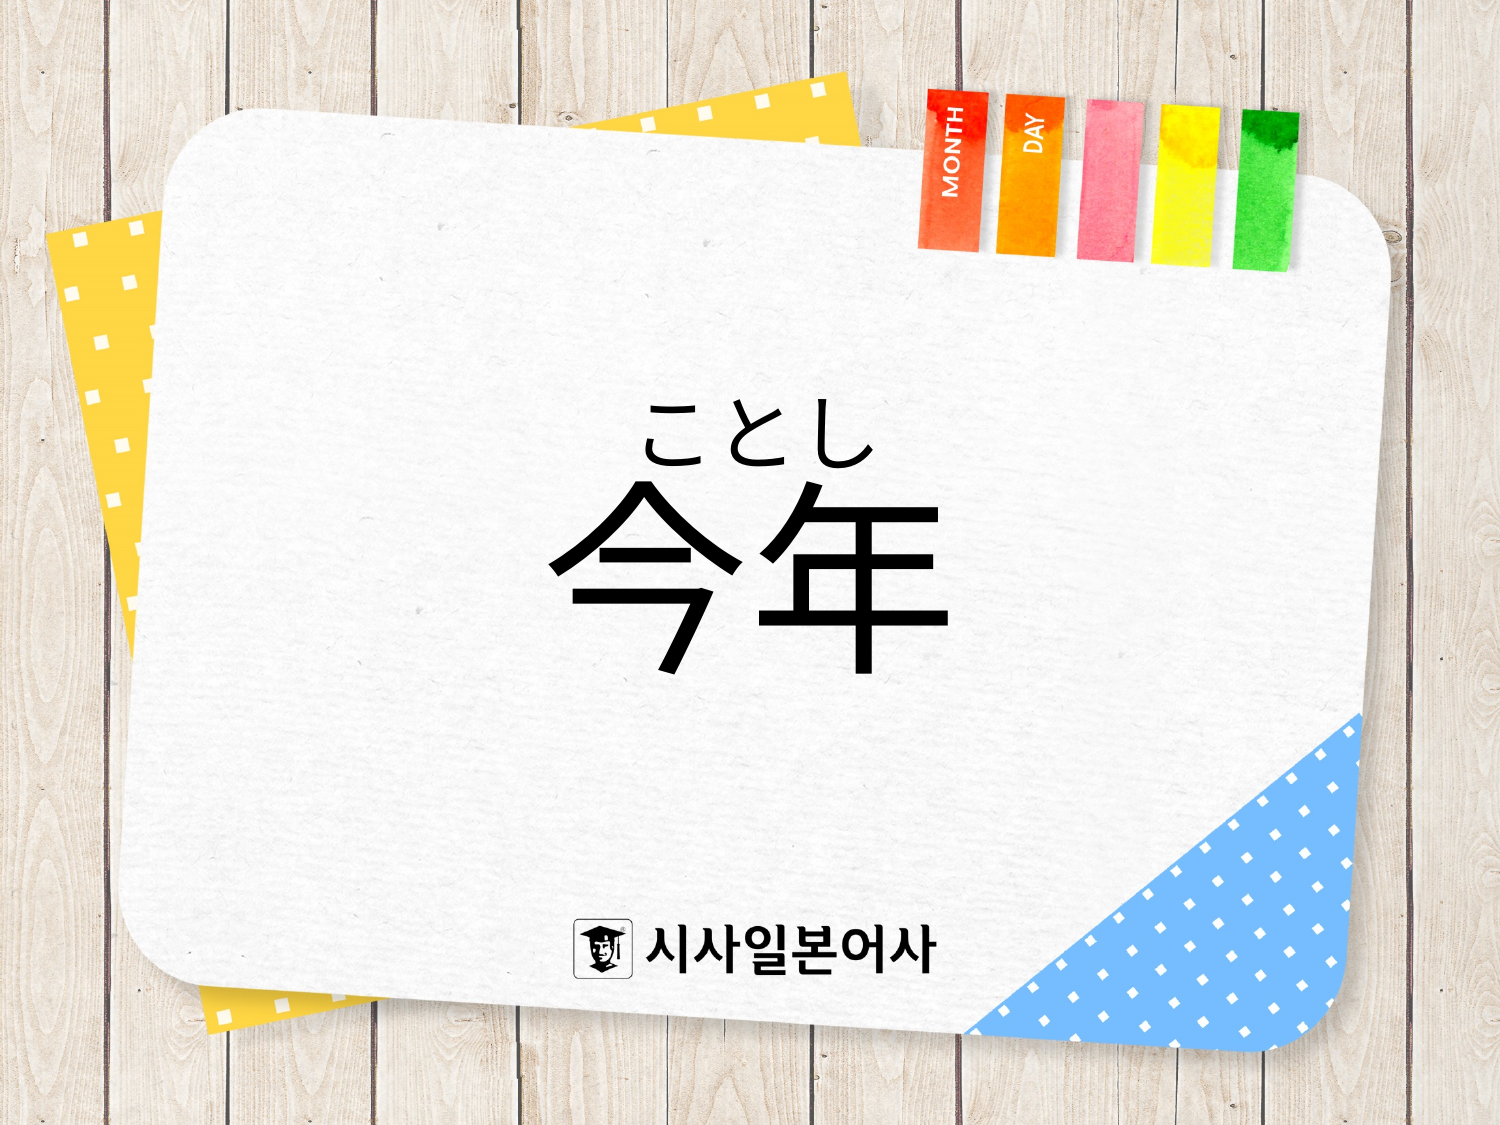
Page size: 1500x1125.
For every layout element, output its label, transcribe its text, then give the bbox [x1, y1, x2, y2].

picture [0, 0, 1500, 1125]
title 今年 [75, 338, 1425, 811]
text_box ことし [617, 373, 897, 489]
